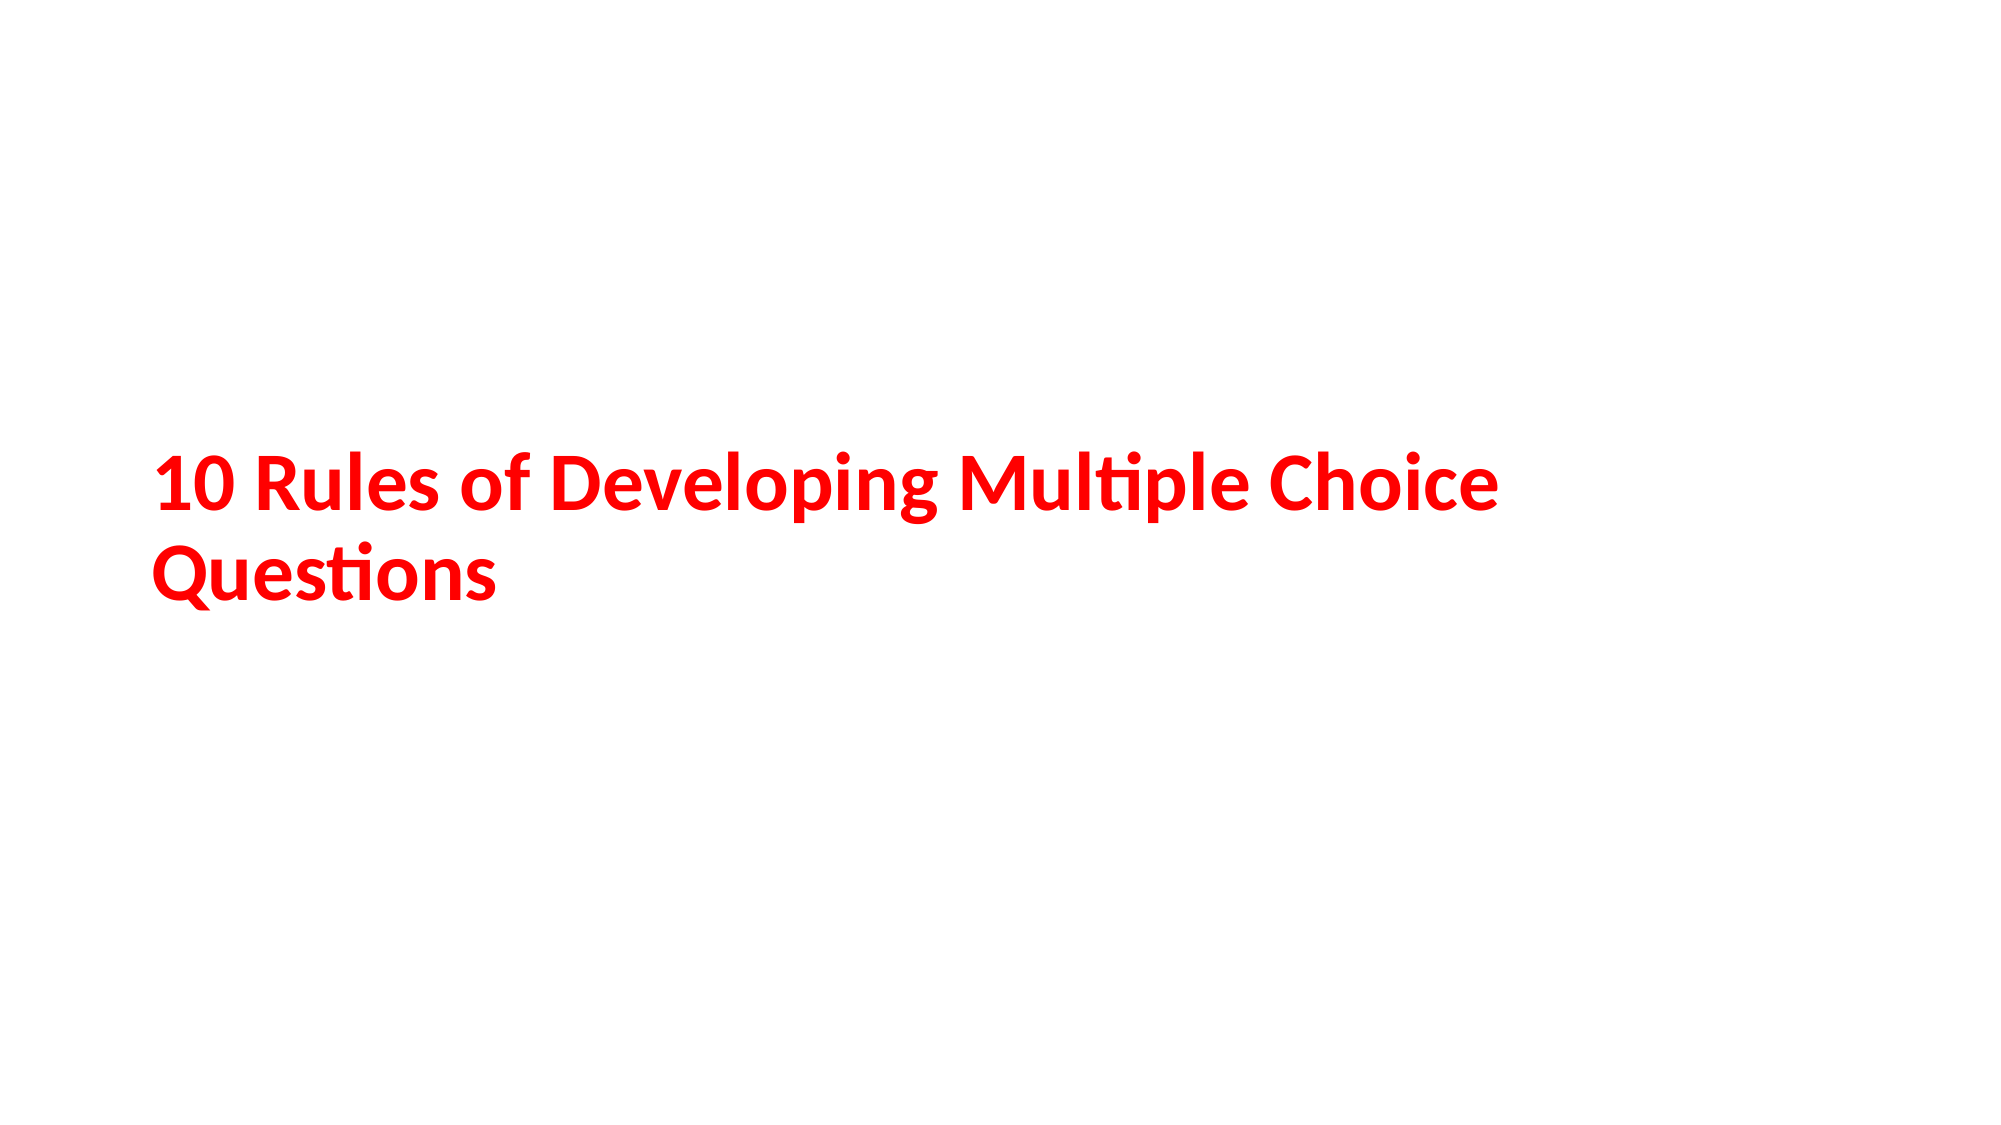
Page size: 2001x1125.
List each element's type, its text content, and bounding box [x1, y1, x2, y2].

title 10 Rules of Developing Multiple Choice Questions [136, 419, 1861, 637]
